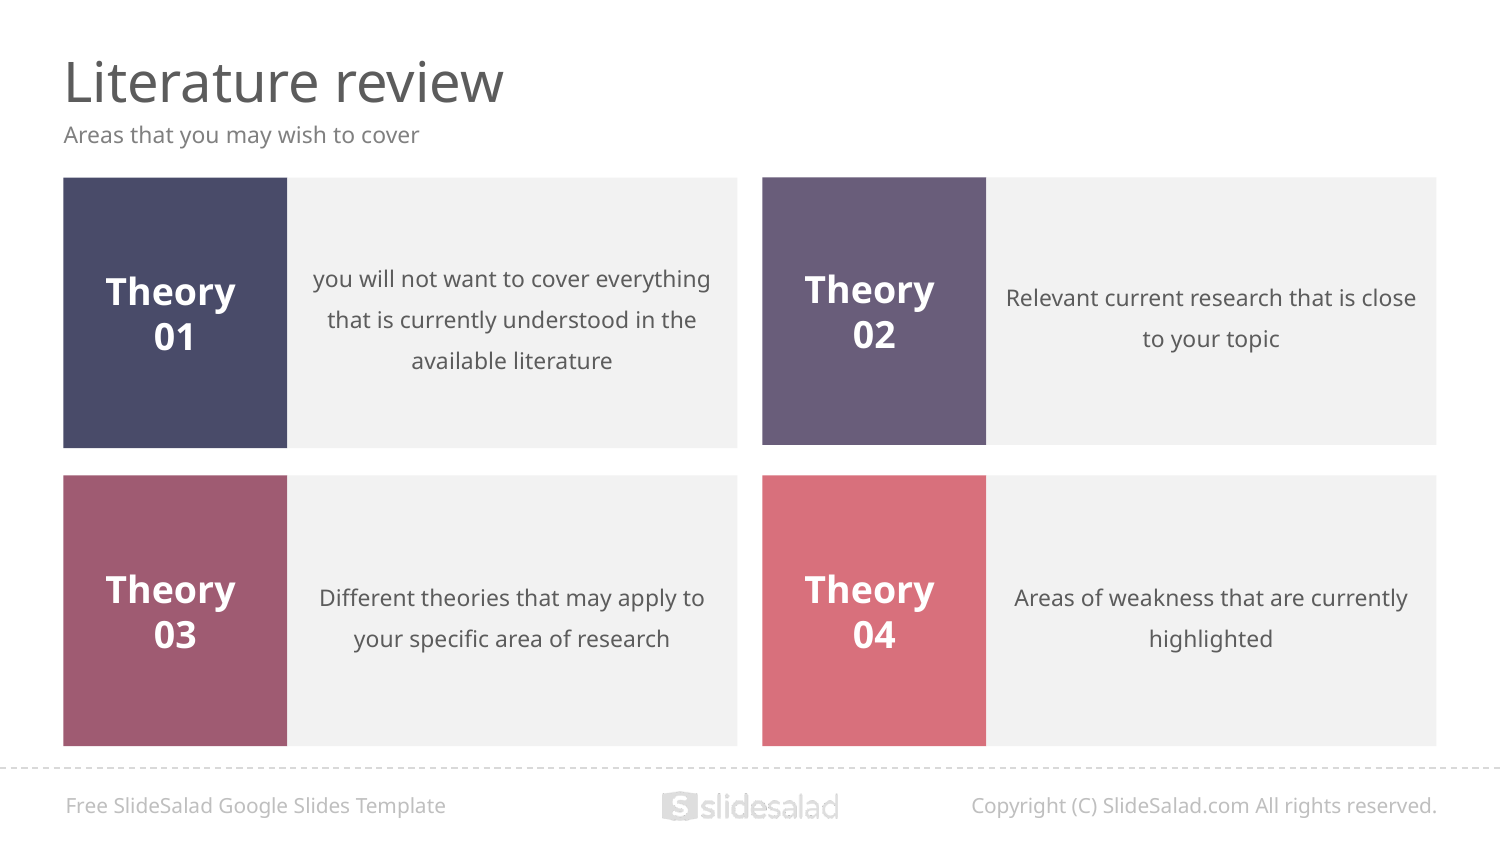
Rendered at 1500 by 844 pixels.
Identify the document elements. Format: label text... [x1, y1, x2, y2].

text_box Theory 02 [762, 177, 986, 445]
text_box Areas of weakness that are currently highlighted [986, 475, 1437, 747]
picture [662, 791, 838, 823]
text_box Theory 01 [63, 177, 287, 449]
text_box you will not want to cover everything that is currently understood in the available literature [287, 177, 738, 449]
text_box Theory 04 [762, 475, 986, 747]
text_box Different theories that may apply to your specific area of research [287, 475, 738, 747]
text_box Theory 03 [63, 475, 287, 747]
title Literature review [63, 46, 1437, 114]
list Areas that you may wish to cover [63, 119, 1437, 149]
text_box Relevant current research that is close to your topic [986, 177, 1437, 445]
